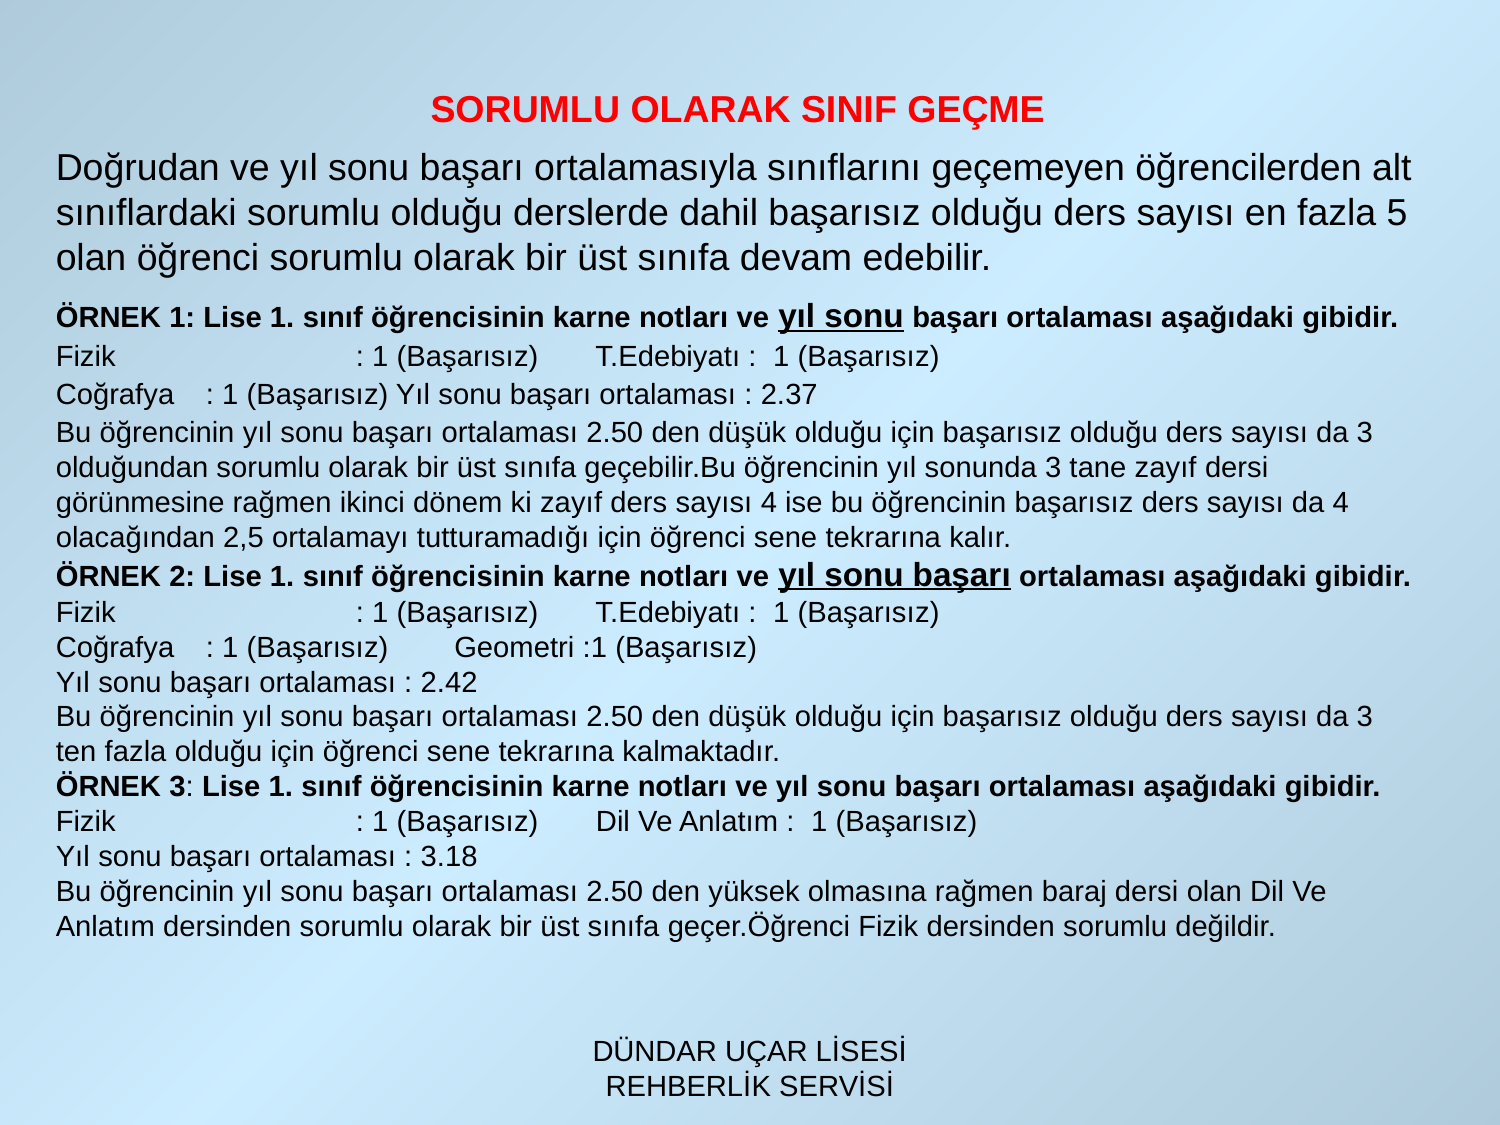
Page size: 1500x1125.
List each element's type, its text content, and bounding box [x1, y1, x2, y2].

text_box SORUMLU OLARAK SINIF GEÇME Doğrudan ve yıl sonu başarı ortalamasıyla sınıflarını geçemeyen öğrencilerden alt sınıflardaki sorumlu olduğu derslerde dahil başarısız olduğu ders sayısı en fazla 5 olan öğrenci sorumlu olarak bir üst sınıfa devam edebilir. ÖRNEK 1: Lise 1. sınıf öğrencisinin karne notları ve yıl sonu başarı ortalaması aşağıdaki gibidir. Fizik : 1 (Başarısız) T.Edebiyatı : 1 (Başarısız) Coğrafya : 1 (Başarısız) Yıl sonu başarı ortalaması : 2.37 Bu öğrencinin yıl sonu başarı ortalaması 2.50 den düşük olduğu için başarısız olduğu ders sayısı da 3 olduğundan sorumlu olarak bir üst sınıfa geçebilir.Bu öğrencinin yıl sonunda 3 tane zayıf dersi görünmesine rağmen ikinci dönem ki zayıf ders sayısı 4 ise bu öğrencinin başarısız ders sayısı da 4 olacağından 2,5 ortalamayı tutturamadığı için öğrenci sene tekrarına kalır. ÖRNEK 2: Lise 1. sınıf öğrencisinin karne notları ve yıl sonu başarı ortalaması aşağıdaki gibidir. Fizik : 1 (Başarısız) T.Edebiyatı : 1 (Başarısız) Coğrafya : 1 (Başarısız) Geometri :1 (Başarısız) Yıl sonu başarı ortalaması : 2.42 Bu öğrencinin yıl sonu başarı ortalaması 2.50 den düşük olduğu için başarısız olduğu ders sayısı da 3 ten fazla olduğu için öğrenci sene tekrarına kalmaktadır. ÖRNEK 3: Lise 1. sınıf öğrencisinin karne notları ve yıl sonu başarı ortalaması aşağıdaki gibidir. Fizik : 1 (Başarısız) Dil Ve Anlatım : 1 (Başarısız) Yıl sonu başarı ortalaması : 3.18 Bu öğrencinin yıl sonu başarı ortalaması 2.50 den yüksek olmasına rağmen baraj dersi olan Dil Ve Anlatım dersinden sorumlu olarak bir üst sınıfa geçer.Öğrenci Fizik dersinden sorumlu değildir. [41, 78, 1435, 988]
footer DÜNDAR UÇAR LİSESİ REHBERLİK SERVİSİ [512, 1024, 988, 1103]
